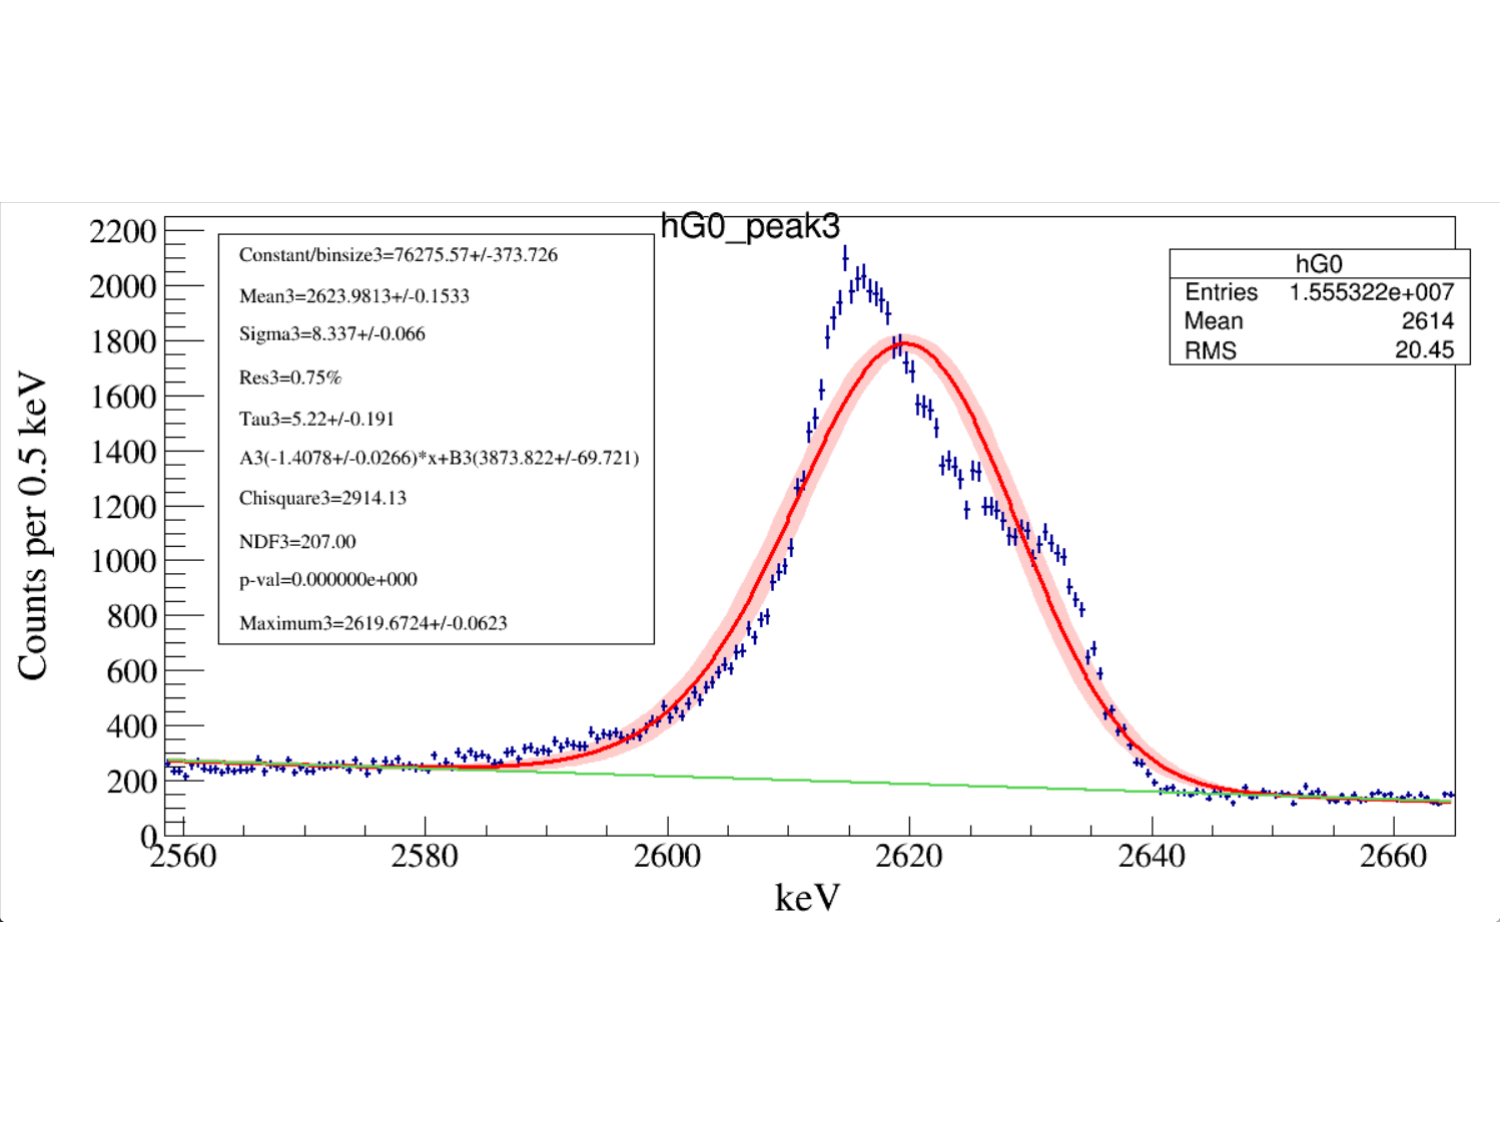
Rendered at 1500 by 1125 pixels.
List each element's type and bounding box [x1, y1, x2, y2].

picture [0, 202, 1500, 922]
